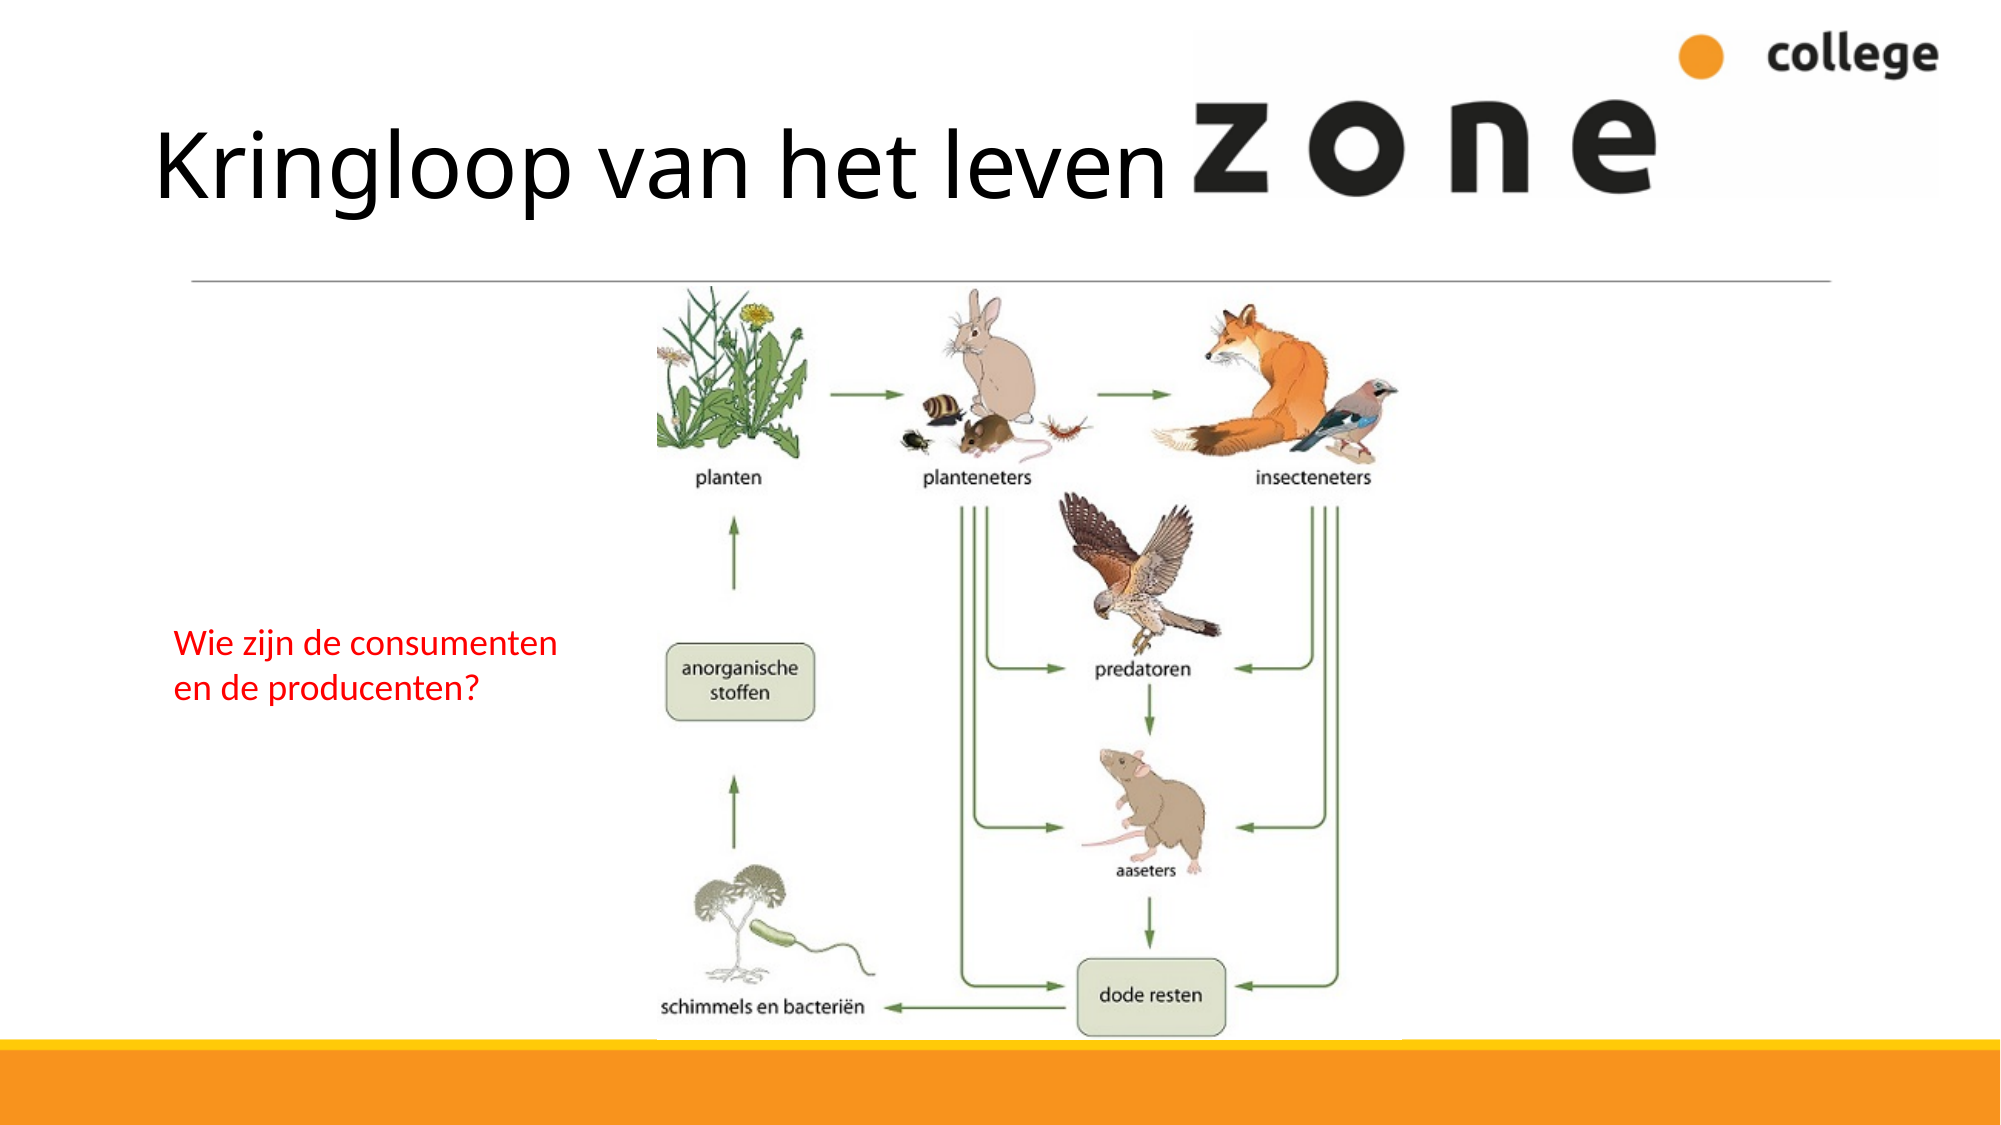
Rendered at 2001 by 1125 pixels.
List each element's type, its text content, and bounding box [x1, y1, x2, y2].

text_box Wie zijn de consumenten en de producenten? [158, 610, 605, 716]
picture [0, 0, 2001, 1125]
title Kringloop van het leven [137, 59, 1863, 278]
